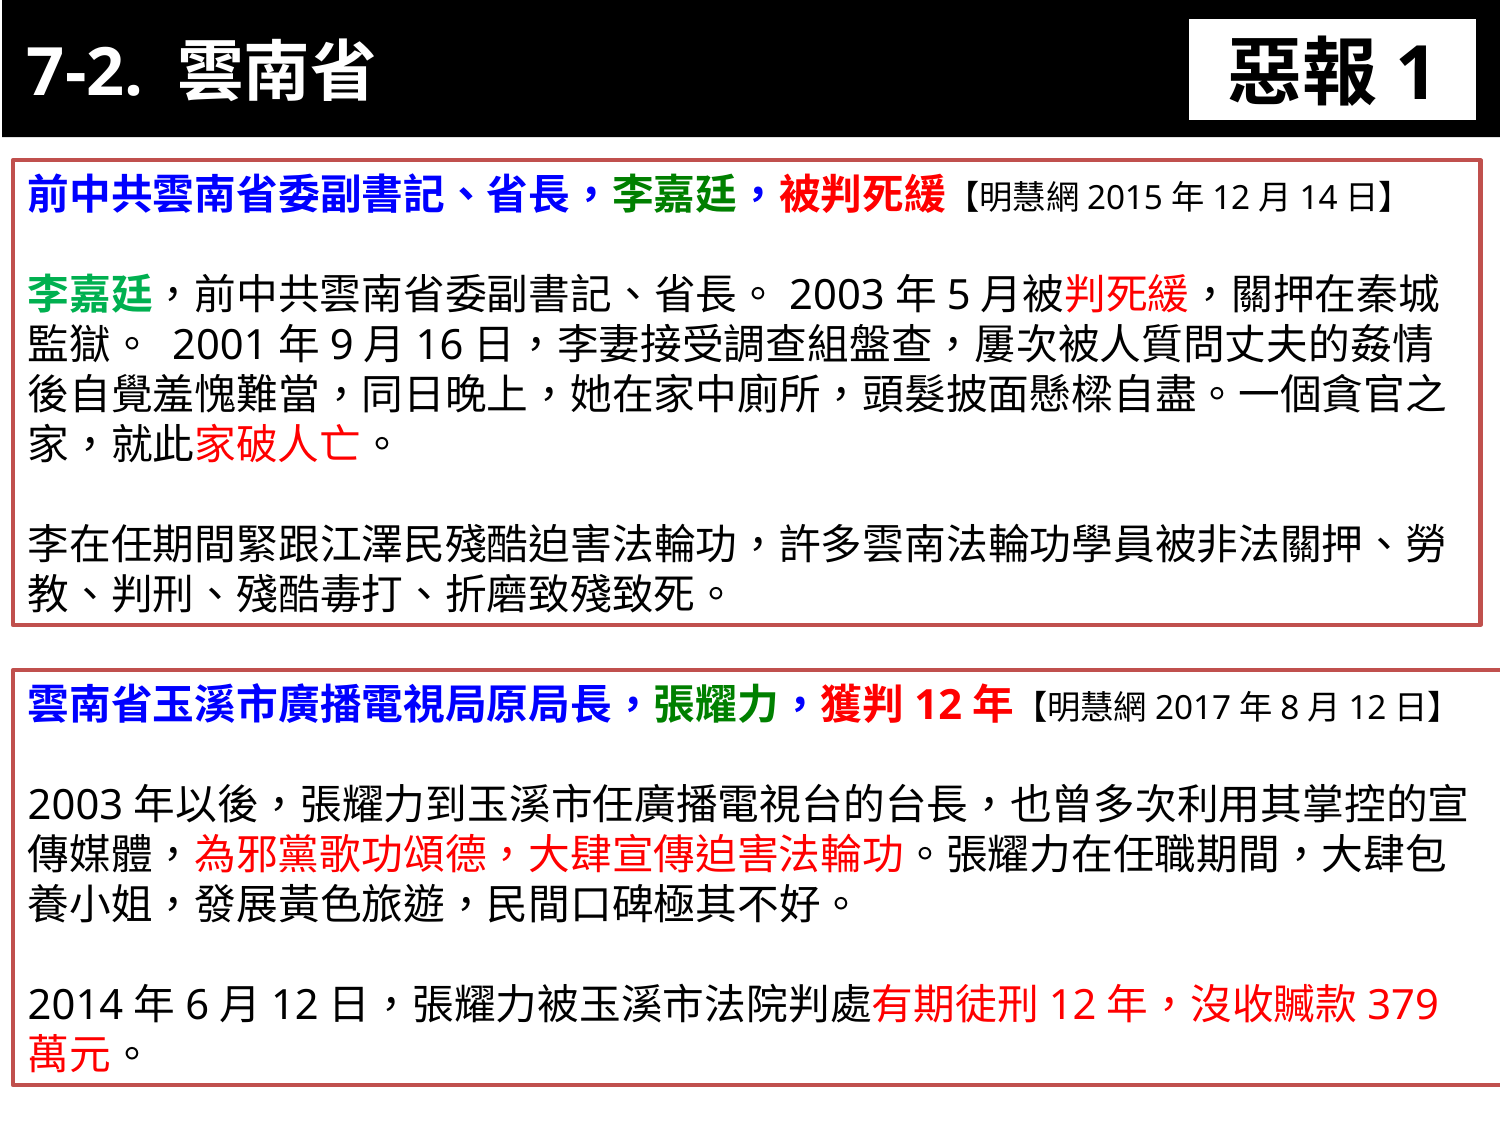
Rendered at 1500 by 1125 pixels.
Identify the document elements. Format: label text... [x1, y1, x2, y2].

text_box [1186, 16, 1479, 123]
text_box 前中共雲南省委副書記、省長，李嘉廷，被判死緩【明慧網2015年12月14日】 李嘉廷，前中共雲南省委副書記、省長。2003年5月被判死緩，關押在秦城監獄。 2001年9月16日，李妻接受調查組盤查，屢次被人質問丈夫的姦情後自覺羞愧難當，同日晚上，她在家中廁所，頭髮披面懸樑自盡。一個貪官之家，就此家破人亡。 李在任期間緊跟江澤民殘酷迫害法輪功，許多雲南法輪功學員被非法關押、勞教、判刑、殘酷毒打、折磨致殘致死。 [11, 158, 1483, 627]
text_box 雲南省玉溪市廣播電視局原局長，張耀力，獲判12年【明慧網2017年8月12日】 2003年以後，張耀力到玉溪市任廣播電視台的台長，也曾多次利用其掌控的宣傳媒體，為邪黨歌功頌德，大肆宣傳迫害法輪功。張耀力在任職期間，大肆包養小姐，發展黃色旅遊，民間口碑極其不好。 2014年6月12日，張耀力被玉溪市法院判處有期徒刑12年，沒收贓款379萬元。 [11, 668, 1500, 1087]
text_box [1, 0, 1500, 138]
